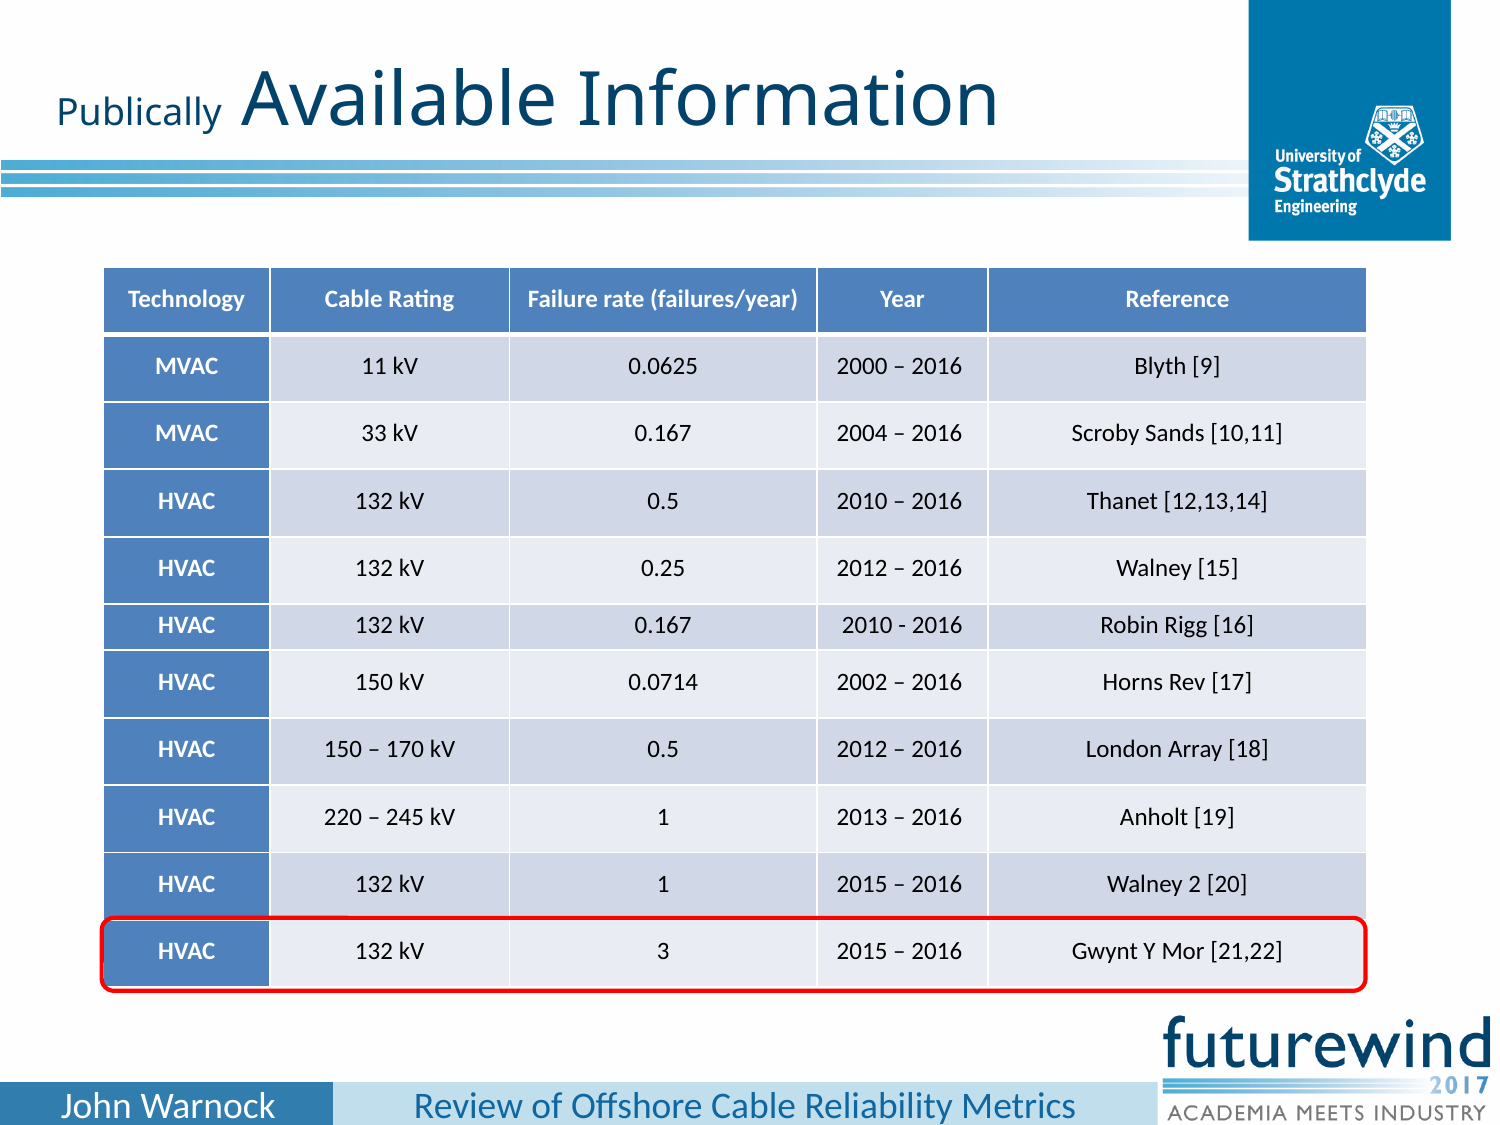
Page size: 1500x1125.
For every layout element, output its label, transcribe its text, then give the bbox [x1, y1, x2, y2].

table_cell HVAC [104, 786, 269, 852]
picture [1296, 150, 1300, 161]
table_cell London Array [18] [989, 719, 1366, 784]
table_cell 2015 – 2016 [818, 853, 987, 915]
picture [1390, 146, 1400, 157]
picture [1371, 106, 1417, 154]
picture [1329, 150, 1339, 161]
table_cell Blyth [9] [989, 337, 1366, 401]
table_cell 2012 – 2016 [818, 719, 987, 784]
picture [1287, 153, 1293, 161]
table_cell Walney [15] [989, 538, 1366, 603]
table_cell Scroby Sands [10,11] [989, 403, 1366, 468]
picture [1341, 204, 1346, 212]
table_cell 132 kV [271, 538, 509, 603]
table_cell 0.5 [510, 470, 816, 536]
table_cell Robin Rigg [16] [989, 605, 1366, 649]
table_cell 2004 – 2016 [818, 403, 987, 468]
picture [1349, 205, 1356, 215]
table_cell 2002 – 2016 [818, 651, 987, 717]
table_header Reference [989, 268, 1366, 332]
table_cell 220 – 245 kV [271, 786, 509, 852]
picture [1407, 133, 1417, 144]
picture [1277, 150, 1284, 161]
table_cell Horns Rev [17] [989, 651, 1366, 717]
table_cell Anholt [19] [989, 786, 1366, 852]
table_cell MVAC [104, 403, 269, 468]
table_header Cable Rating [271, 268, 509, 332]
table_cell HVAC [104, 470, 269, 536]
table_cell HVAC [104, 605, 269, 649]
table_cell 2012 – 2016 [818, 538, 987, 603]
table_cell 2013 – 2016 [818, 786, 987, 852]
table_cell MVAC [104, 337, 269, 401]
picture [1308, 153, 1319, 161]
text_box [99, 915, 1368, 993]
table_cell 2010 - 2016 [818, 605, 987, 649]
table_cell 0.5 [510, 719, 816, 784]
picture [1276, 200, 1286, 212]
table_cell 0.0625 [510, 337, 816, 401]
table_header Failure rate (failures/year) [510, 268, 816, 332]
picture [1349, 149, 1360, 161]
table_cell 132 kV [271, 853, 509, 915]
table_cell 150 – 170 kV [271, 719, 509, 784]
table_cell 1 [510, 853, 816, 915]
table_cell 33 kV [271, 403, 509, 468]
picture [1395, 169, 1408, 191]
table_cell HVAC [104, 651, 269, 717]
picture [1293, 204, 1299, 213]
table_cell Walney 2 [20] [989, 853, 1366, 919]
picture [1306, 203, 1334, 212]
table_cell 1 [510, 786, 816, 852]
picture [1412, 174, 1425, 191]
table_cell HVAC [104, 853, 269, 918]
table_cell 0.167 [510, 403, 816, 468]
table_cell 132 kV [271, 470, 509, 536]
table_cell 11 kV [271, 337, 509, 401]
picture [1357, 174, 1368, 191]
table_cell Thanet [12,13,14] [989, 470, 1366, 536]
table_header Year [818, 268, 987, 332]
table_header Technology [104, 268, 269, 332]
title Publically Available Information [41, 42, 1199, 161]
picture [1314, 174, 1327, 191]
table_cell HVAC [104, 538, 269, 603]
table_cell 150 kV [271, 651, 509, 717]
table_cell 132 kV [271, 605, 509, 649]
table_cell 2000 – 2016 [818, 337, 987, 401]
table_cell 0.167 [510, 605, 816, 649]
picture [1329, 171, 1338, 191]
picture [1379, 174, 1393, 199]
picture [1275, 167, 1291, 191]
table_cell 2010 – 2016 [818, 470, 987, 536]
picture [1371, 132, 1382, 140]
picture [1304, 174, 1313, 191]
table_cell HVAC [104, 719, 269, 784]
picture [1341, 169, 1354, 191]
table_cell 0.25 [510, 538, 816, 603]
picture [1371, 169, 1377, 191]
picture [0, 0, 1500, 1125]
table_cell 0.0714 [510, 651, 816, 717]
picture [1293, 171, 1302, 191]
